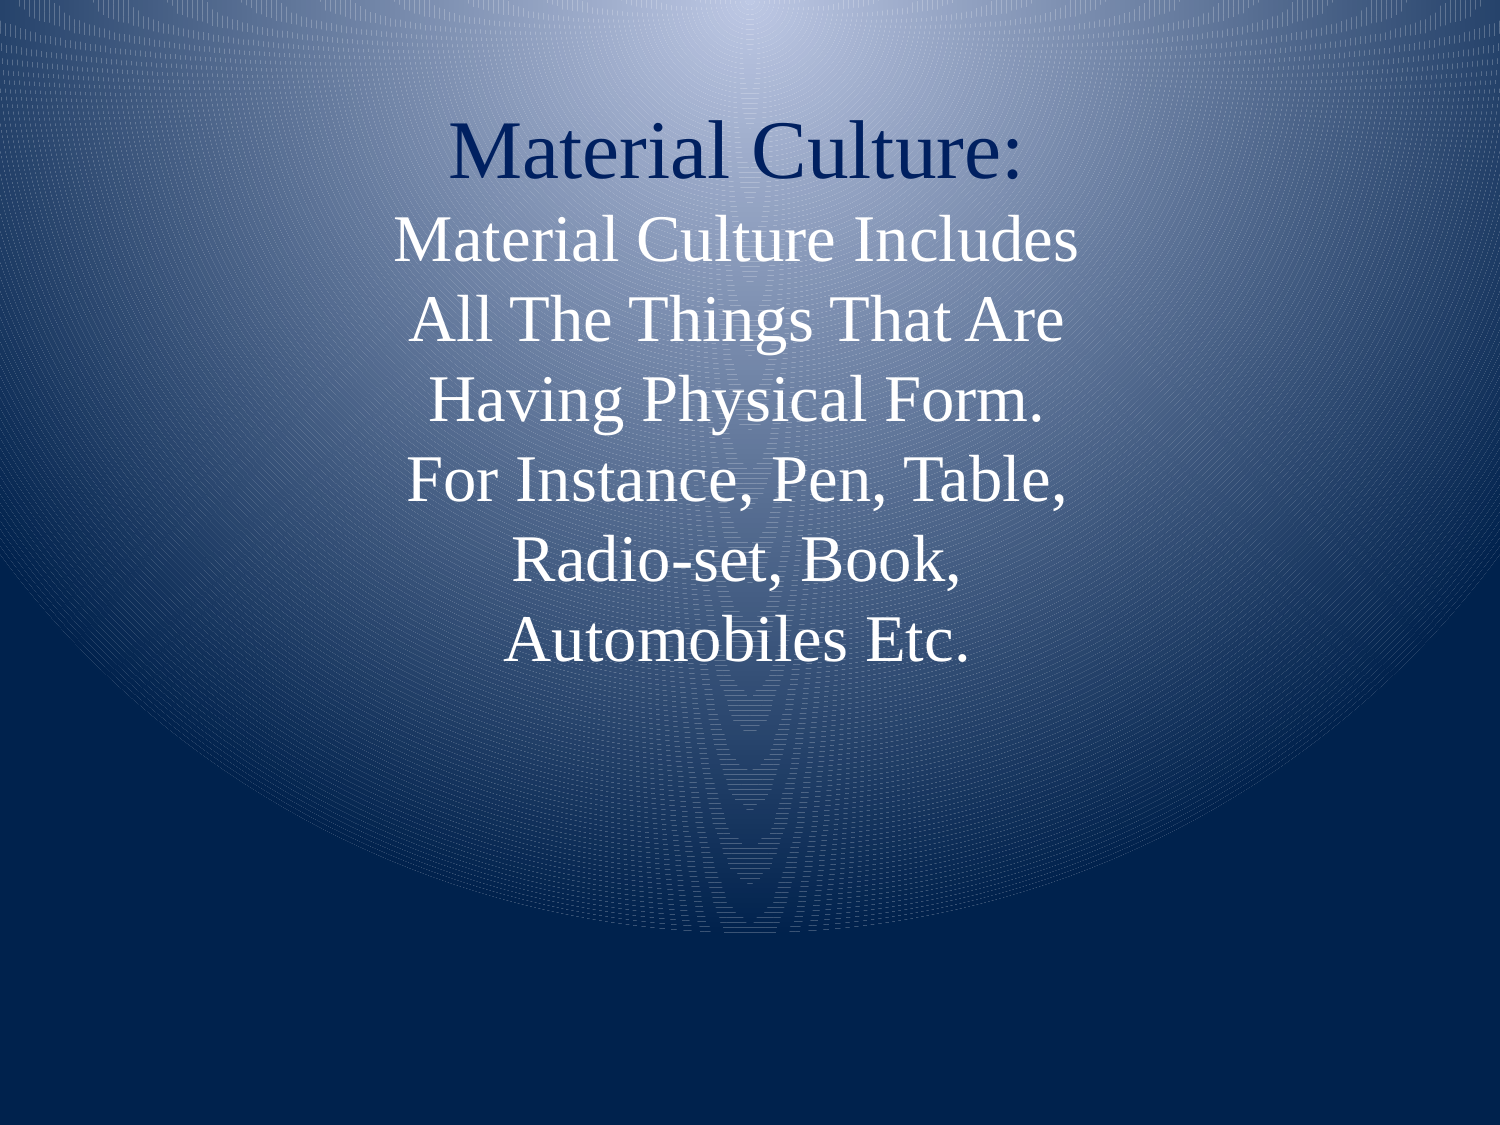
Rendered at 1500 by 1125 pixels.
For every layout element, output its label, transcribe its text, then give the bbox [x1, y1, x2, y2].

text_box Material Culture: Material Culture Includes All The Things That Are Having Physical Form. For Instance, Pen, Table, Radio-set, Book, Automobiles Etc. [362, 87, 1113, 752]
